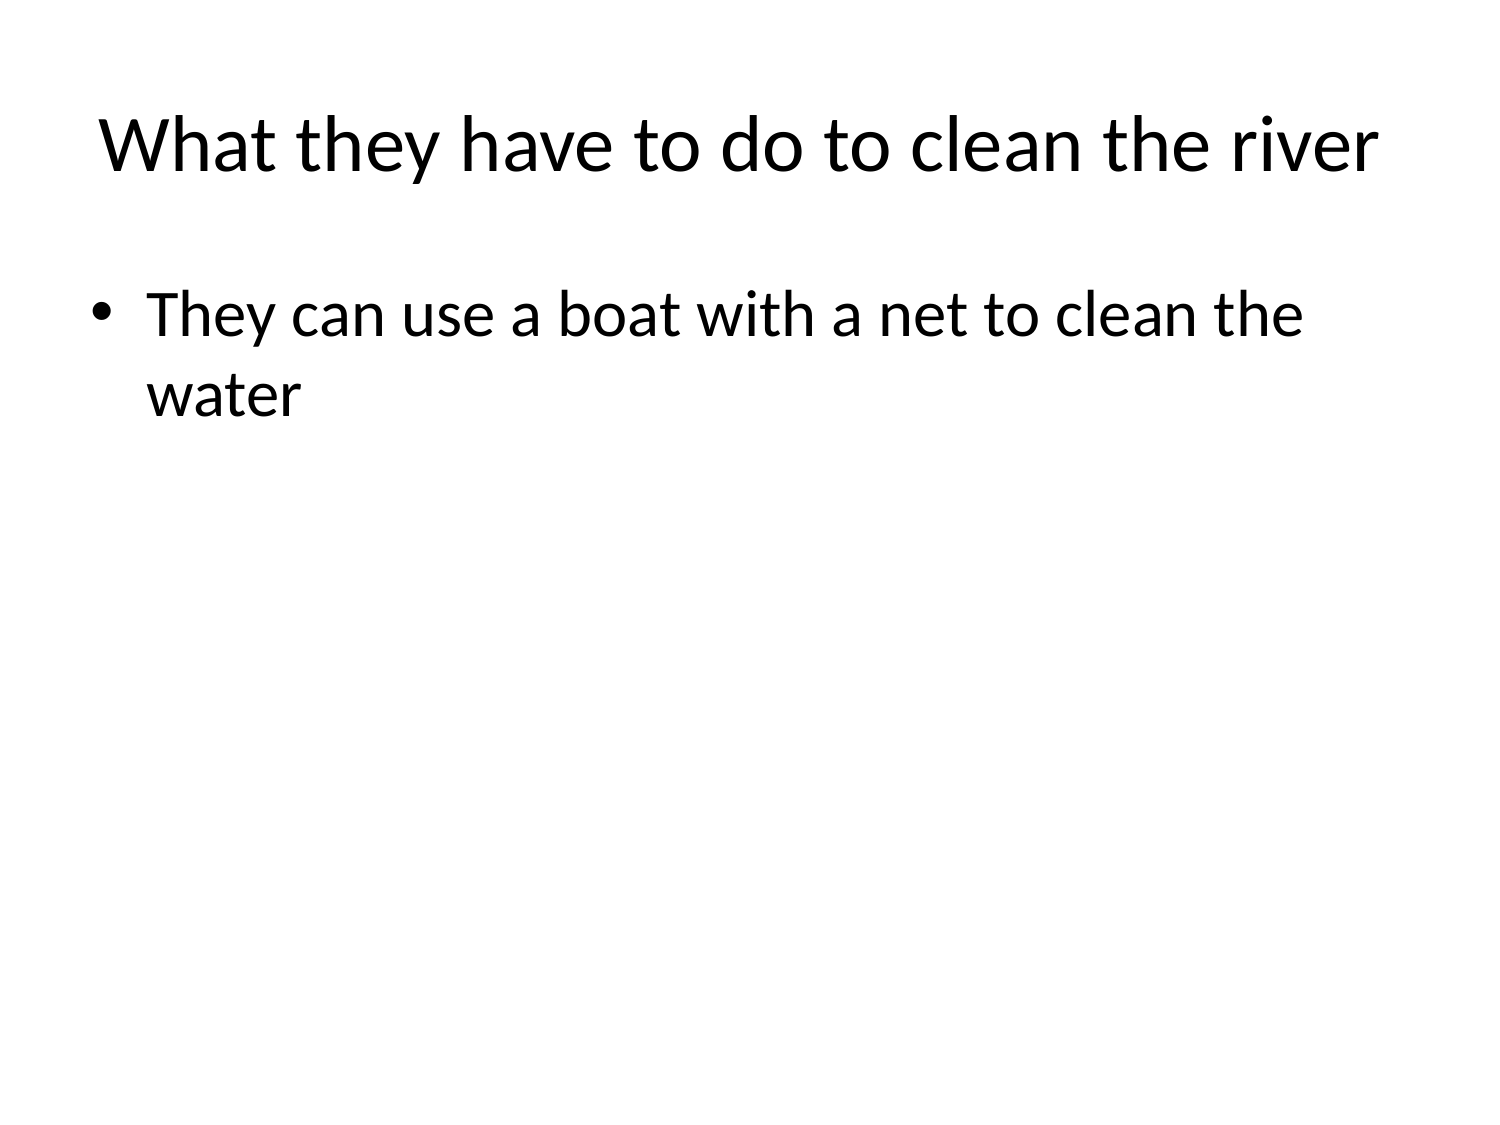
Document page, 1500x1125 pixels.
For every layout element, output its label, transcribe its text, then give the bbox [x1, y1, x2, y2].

title What they have to do to clean the river [75, 45, 1425, 233]
list They can use a boat with a net to clean the water [75, 262, 1425, 1005]
